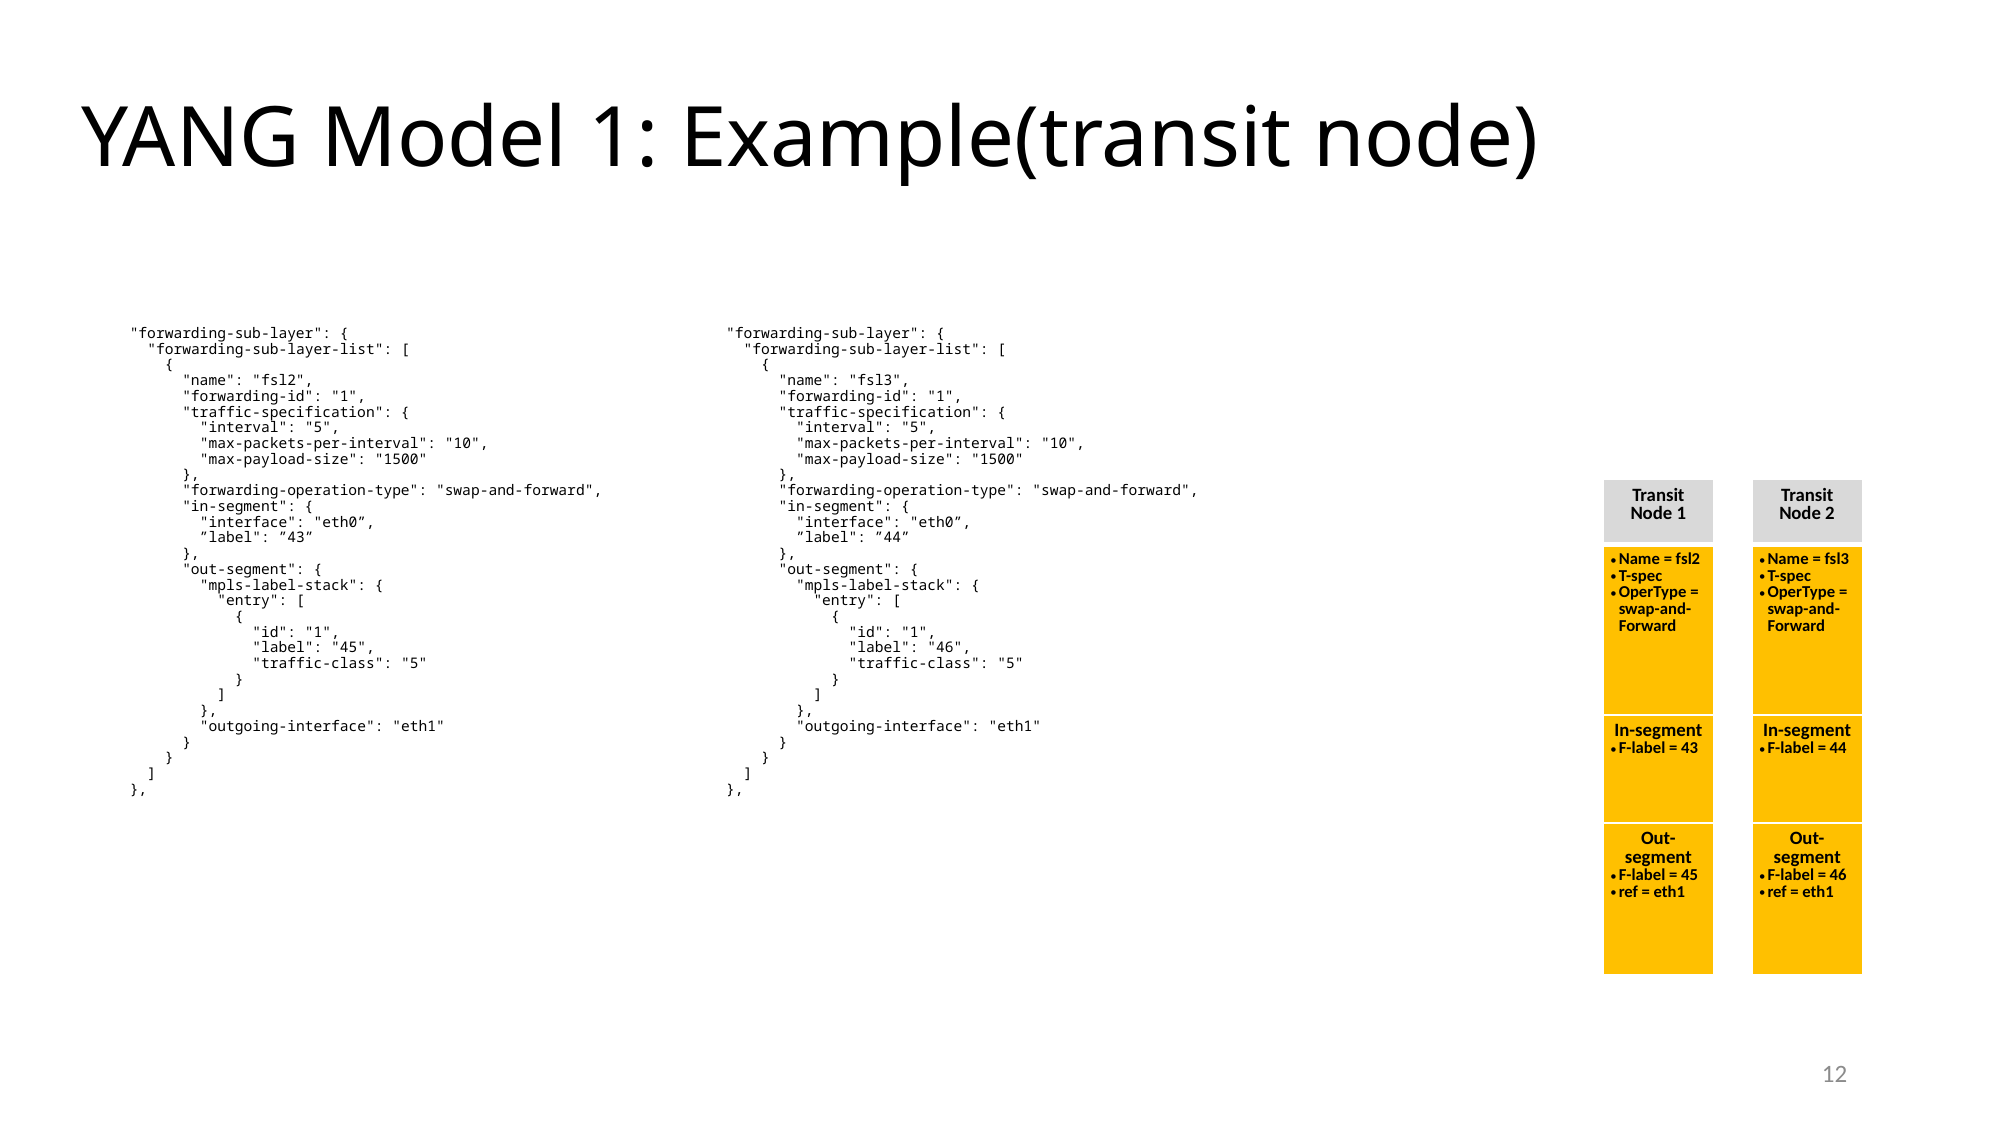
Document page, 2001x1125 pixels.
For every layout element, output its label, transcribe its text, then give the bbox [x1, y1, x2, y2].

text_box "forwarding-sub-layer": { "forwarding-sub-layer-list": [ { "name": "fsl3", "forwarding-id": "1", "traffic-specification": { "interval": "5", "max-packets-per-interval": "10", "max-payload-size": "1500" }, "forwarding-operation-type": "swap-and-forward", "in-segment": { "interface": "eth0”, ”label": ”44” }, "out-segment": { "mpls-label-stack": { "entry": [ { "id": "1", "label": "46", "traffic-class": "5" } ] }, "outgoing-interface": "eth1" } } ] }, [711, 318, 1712, 805]
table_header Transit Node 1 [1604, 480, 1713, 542]
table_cell Name = fsl3 T-spec OperType = swap-and-Forward [1753, 547, 1862, 714]
table_cell Name = fsl2 T-spec OperType = swap-and-Forward [1604, 547, 1713, 714]
table_cell Out-segment F-label = 45 ref = eth1 [1604, 824, 1713, 974]
title YANG Model 1: Example(transit node) [65, 30, 2000, 248]
text_box "forwarding-sub-layer": { "forwarding-sub-layer-list": [ { "name": "fsl2", "forwarding-id": "1", "traffic-specification": { "interval": "5", "max-packets-per-interval": "10", "max-payload-size": "1500" }, "forwarding-operation-type": "swap-and-forward", "in-segment": { "interface": "eth0”, ”label": ”43” }, "out-segment": { "mpls-label-stack": { "entry": [ { "id": "1", "label": "45", "traffic-class": "5" } ] }, "outgoing-interface": "eth1" } } ] }, [114, 318, 711, 805]
table_cell In-segment F-label = 43 [1604, 716, 1713, 822]
slide_number 12 [1412, 1042, 1863, 1103]
table_cell Out-segment F-label = 46 ref = eth1 [1753, 824, 1862, 974]
table_cell In-segment F-label = 44 [1753, 716, 1862, 822]
table_header Transit Node 2 [1753, 480, 1862, 542]
